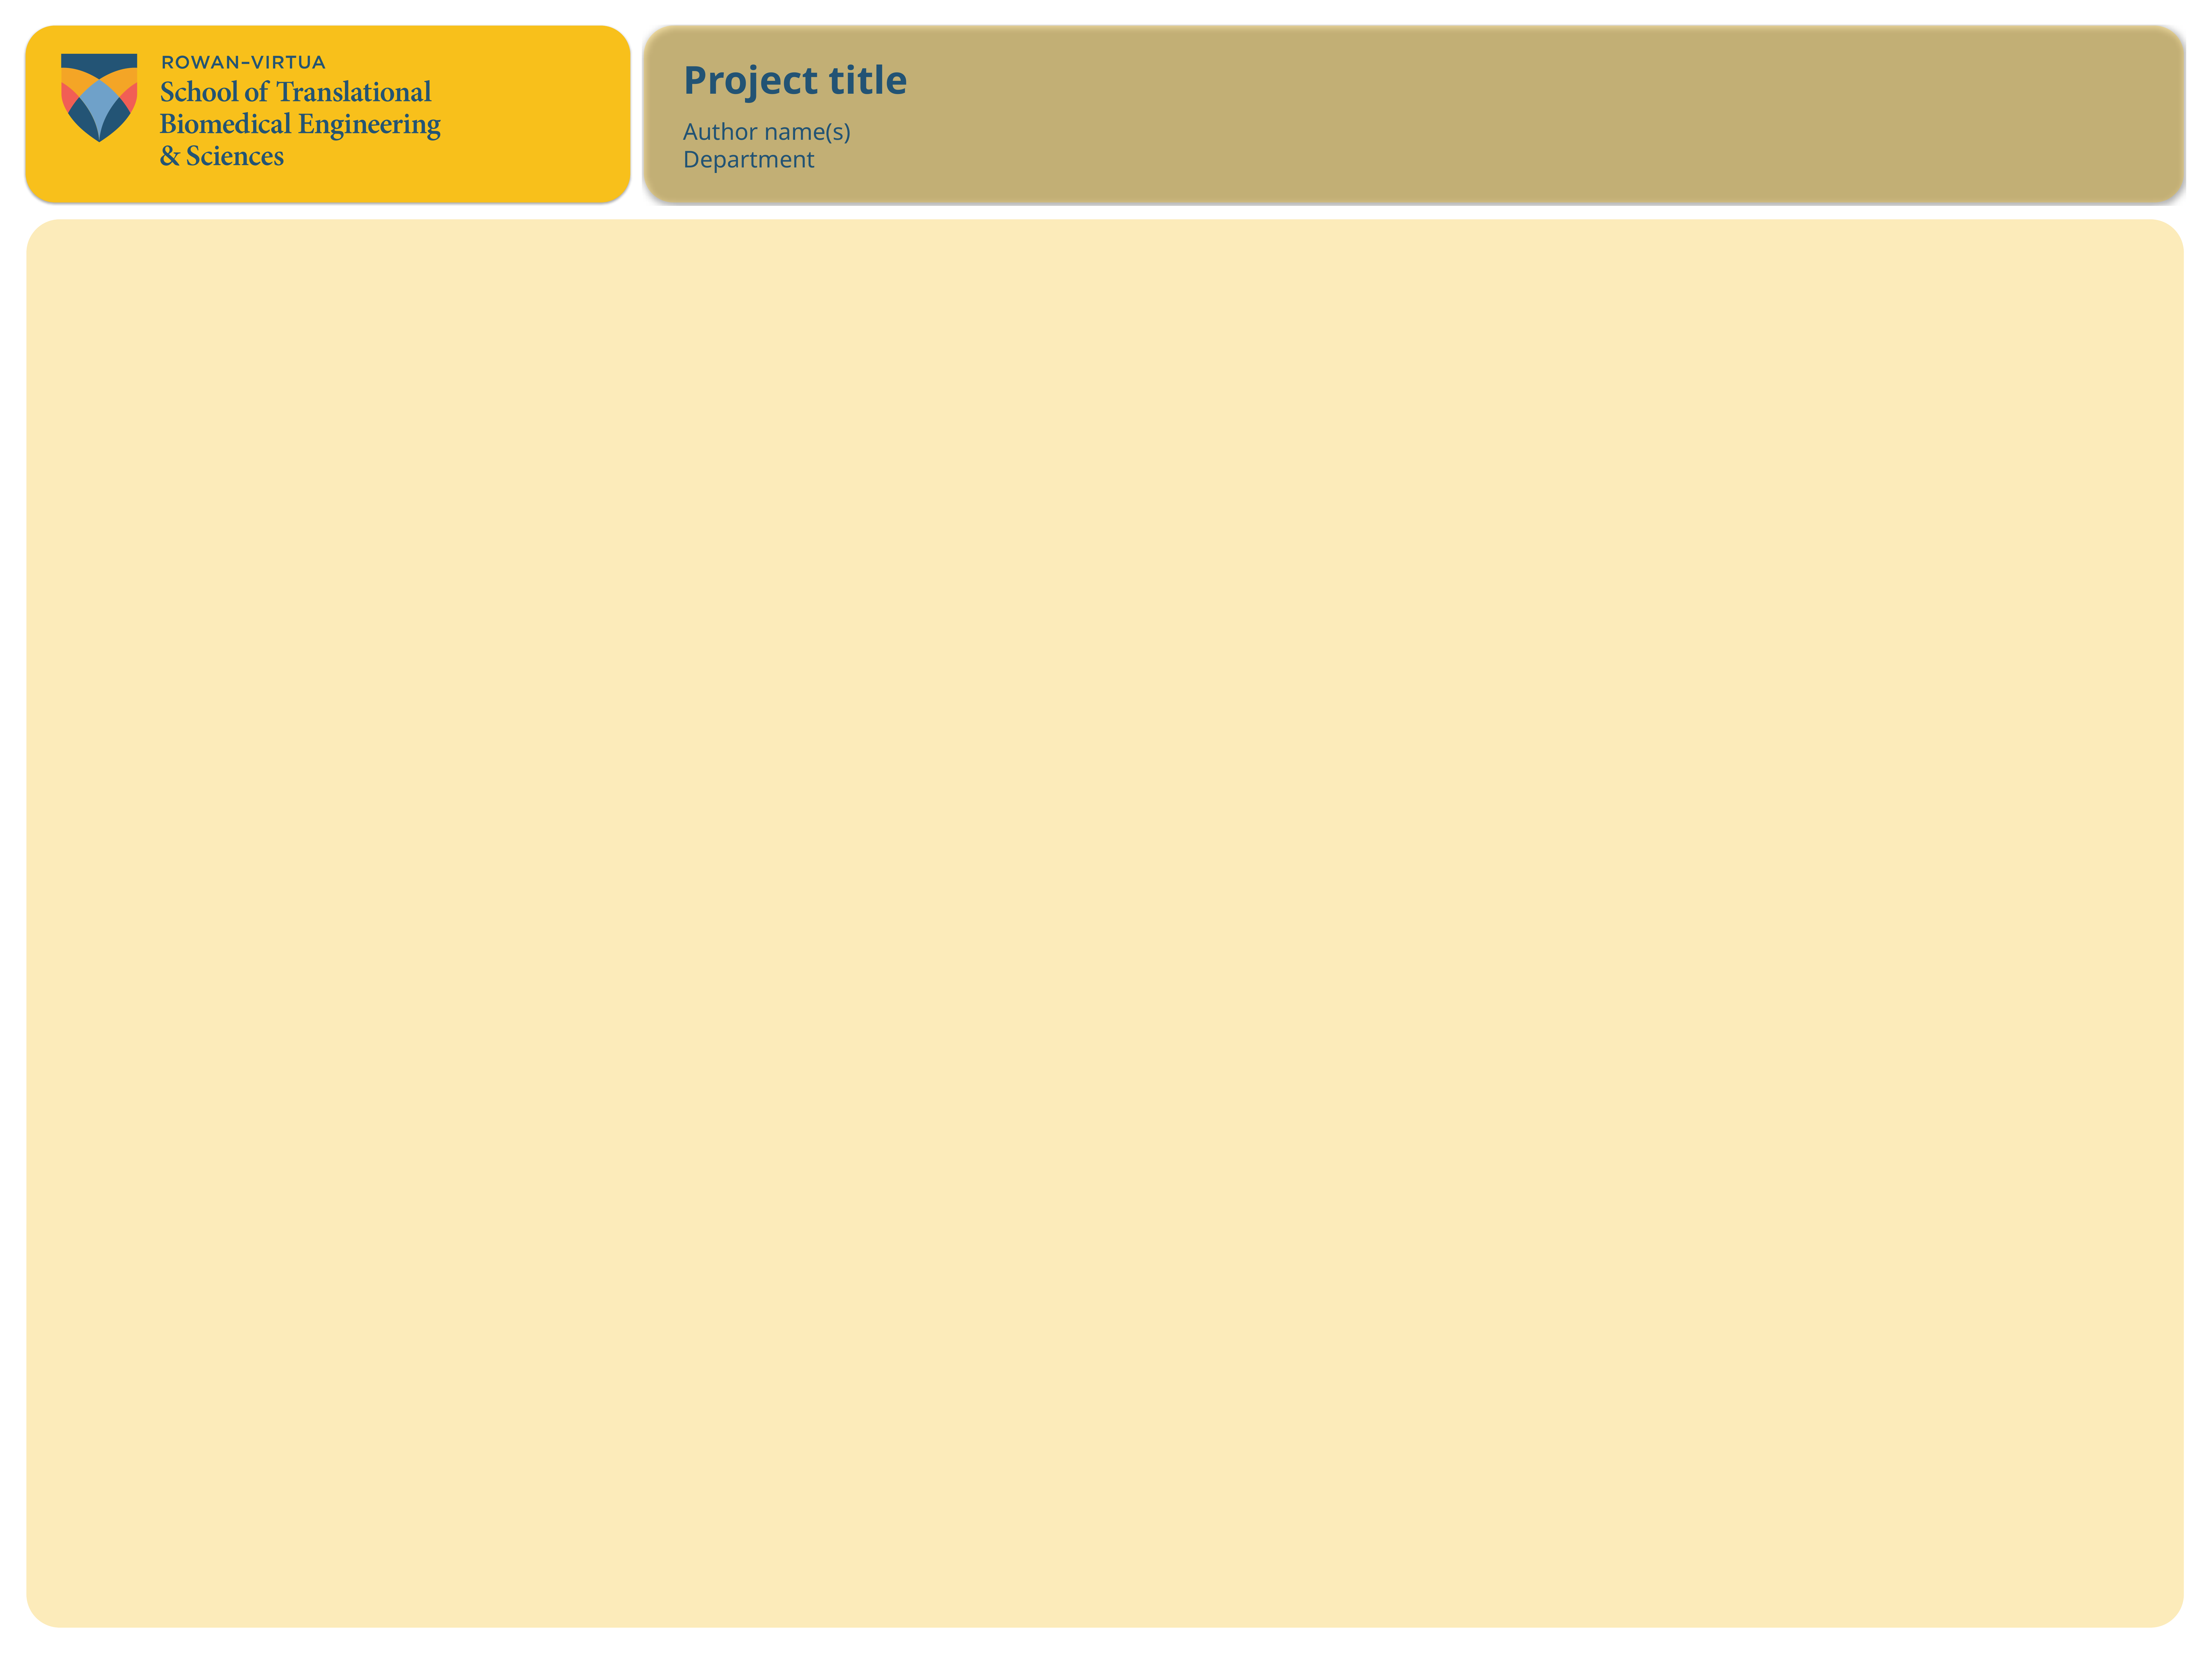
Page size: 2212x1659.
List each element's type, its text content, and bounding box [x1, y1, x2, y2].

picture [0, 25, 531, 202]
text_box Project title Author name(s) Department [678, 53, 2155, 175]
text_box [25, 218, 2185, 1628]
